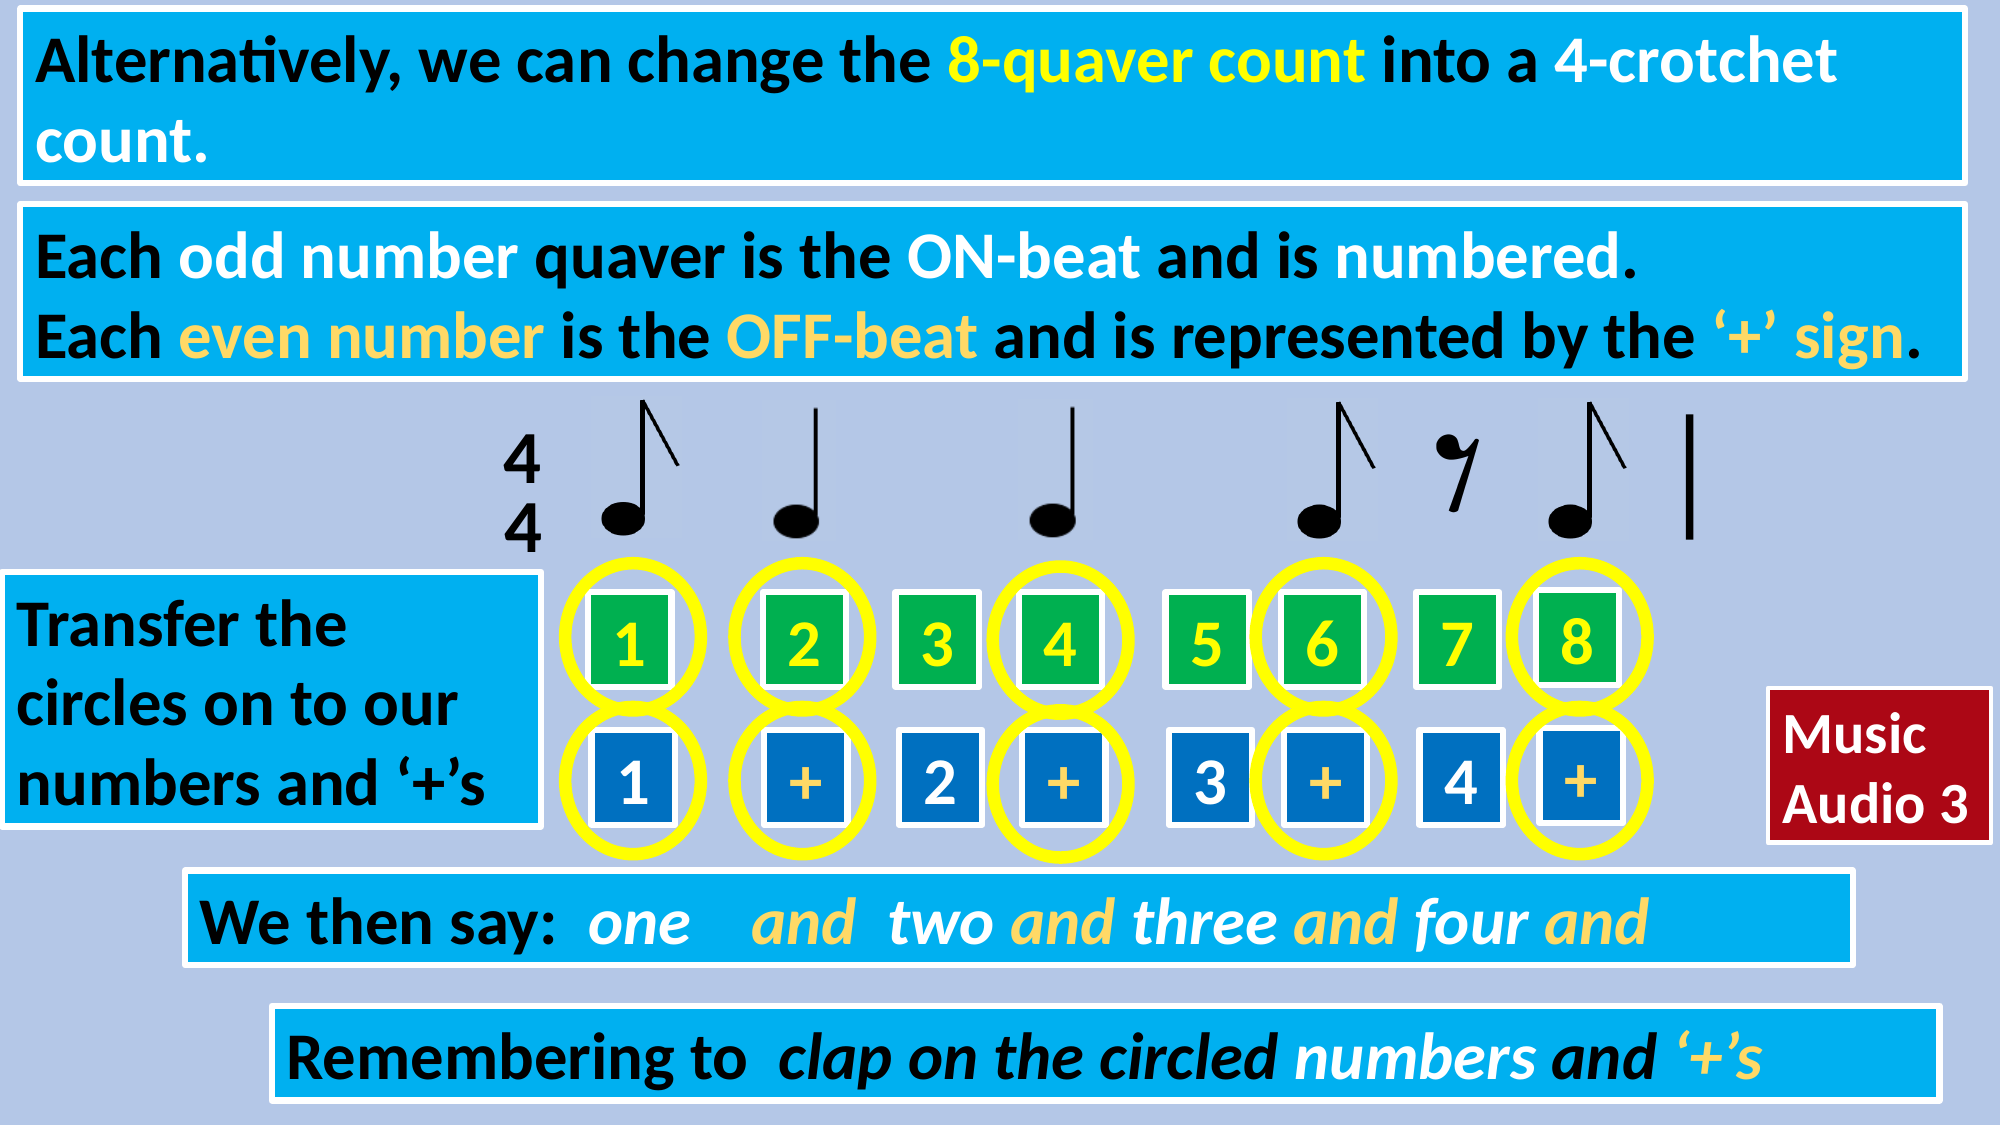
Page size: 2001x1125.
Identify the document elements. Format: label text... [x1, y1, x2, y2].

picture [1434, 432, 1481, 516]
text_box [991, 709, 1130, 859]
text_box 2 [898, 730, 983, 825]
text_box [1510, 562, 1649, 709]
picture [1538, 398, 1629, 541]
text_box 4 [488, 400, 571, 484]
text_box [1510, 705, 1649, 856]
text_box 3 [1168, 730, 1253, 825]
picture [591, 396, 682, 538]
text_box [564, 705, 702, 856]
text_box Each odd number quaver is the ON-beat and is numbered. Each even number is the OFF-beat and is represented by the ‘+’ sign. [20, 204, 1966, 379]
text_box [1254, 705, 1393, 856]
text_box 5 [1165, 592, 1249, 687]
picture [1287, 398, 1378, 541]
picture [1018, 399, 1093, 540]
text_box Transfer the circles on to our numbers and ‘+’s [1, 571, 542, 827]
text_box Music Audio 3 [1767, 688, 1991, 843]
text_box 7 [1416, 592, 1500, 687]
text_box We then say: one and two and three and four and [185, 870, 1853, 966]
text_box [1254, 562, 1393, 709]
text_box 4 [489, 470, 572, 553]
text_box [991, 565, 1130, 712]
text_box 4 [1419, 730, 1503, 825]
text_box Alternatively, we can change the 8-quaver count into a 4-crotchet count. [20, 8, 1966, 184]
text_box Remembering to clap on the circled numbers and ‘+’s [271, 1005, 1940, 1101]
text_box [564, 562, 702, 709]
text_box 3 [895, 592, 979, 687]
text_box [733, 562, 872, 709]
picture [762, 400, 836, 541]
text_box [1685, 413, 1694, 541]
text_box [733, 705, 872, 856]
